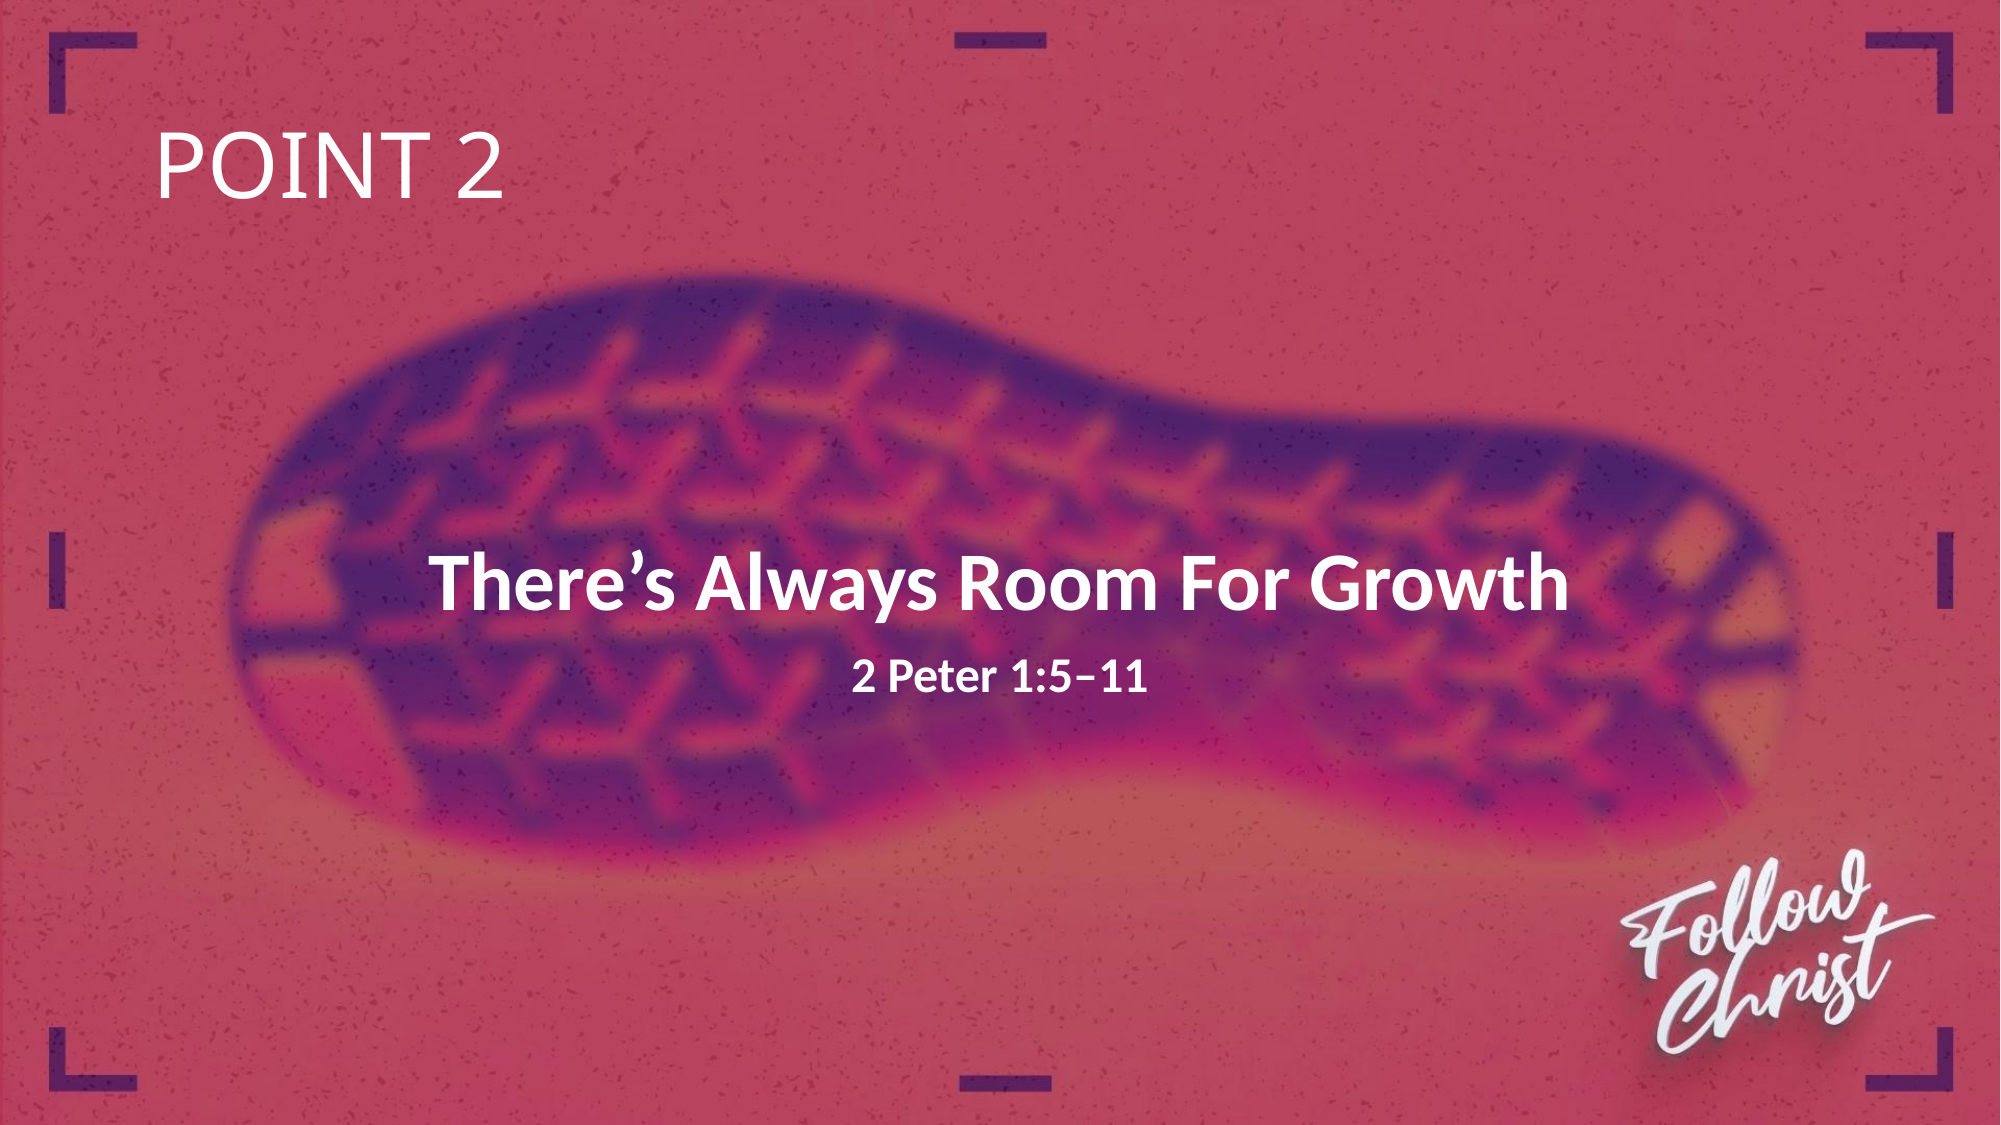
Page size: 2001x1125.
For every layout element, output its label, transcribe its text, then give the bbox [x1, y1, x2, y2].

title POINT 2 [137, 59, 1863, 278]
picture [0, 0, 2001, 1125]
list There’s Always Room For Growth 2 Peter 1:5–11 [137, 299, 1863, 1014]
